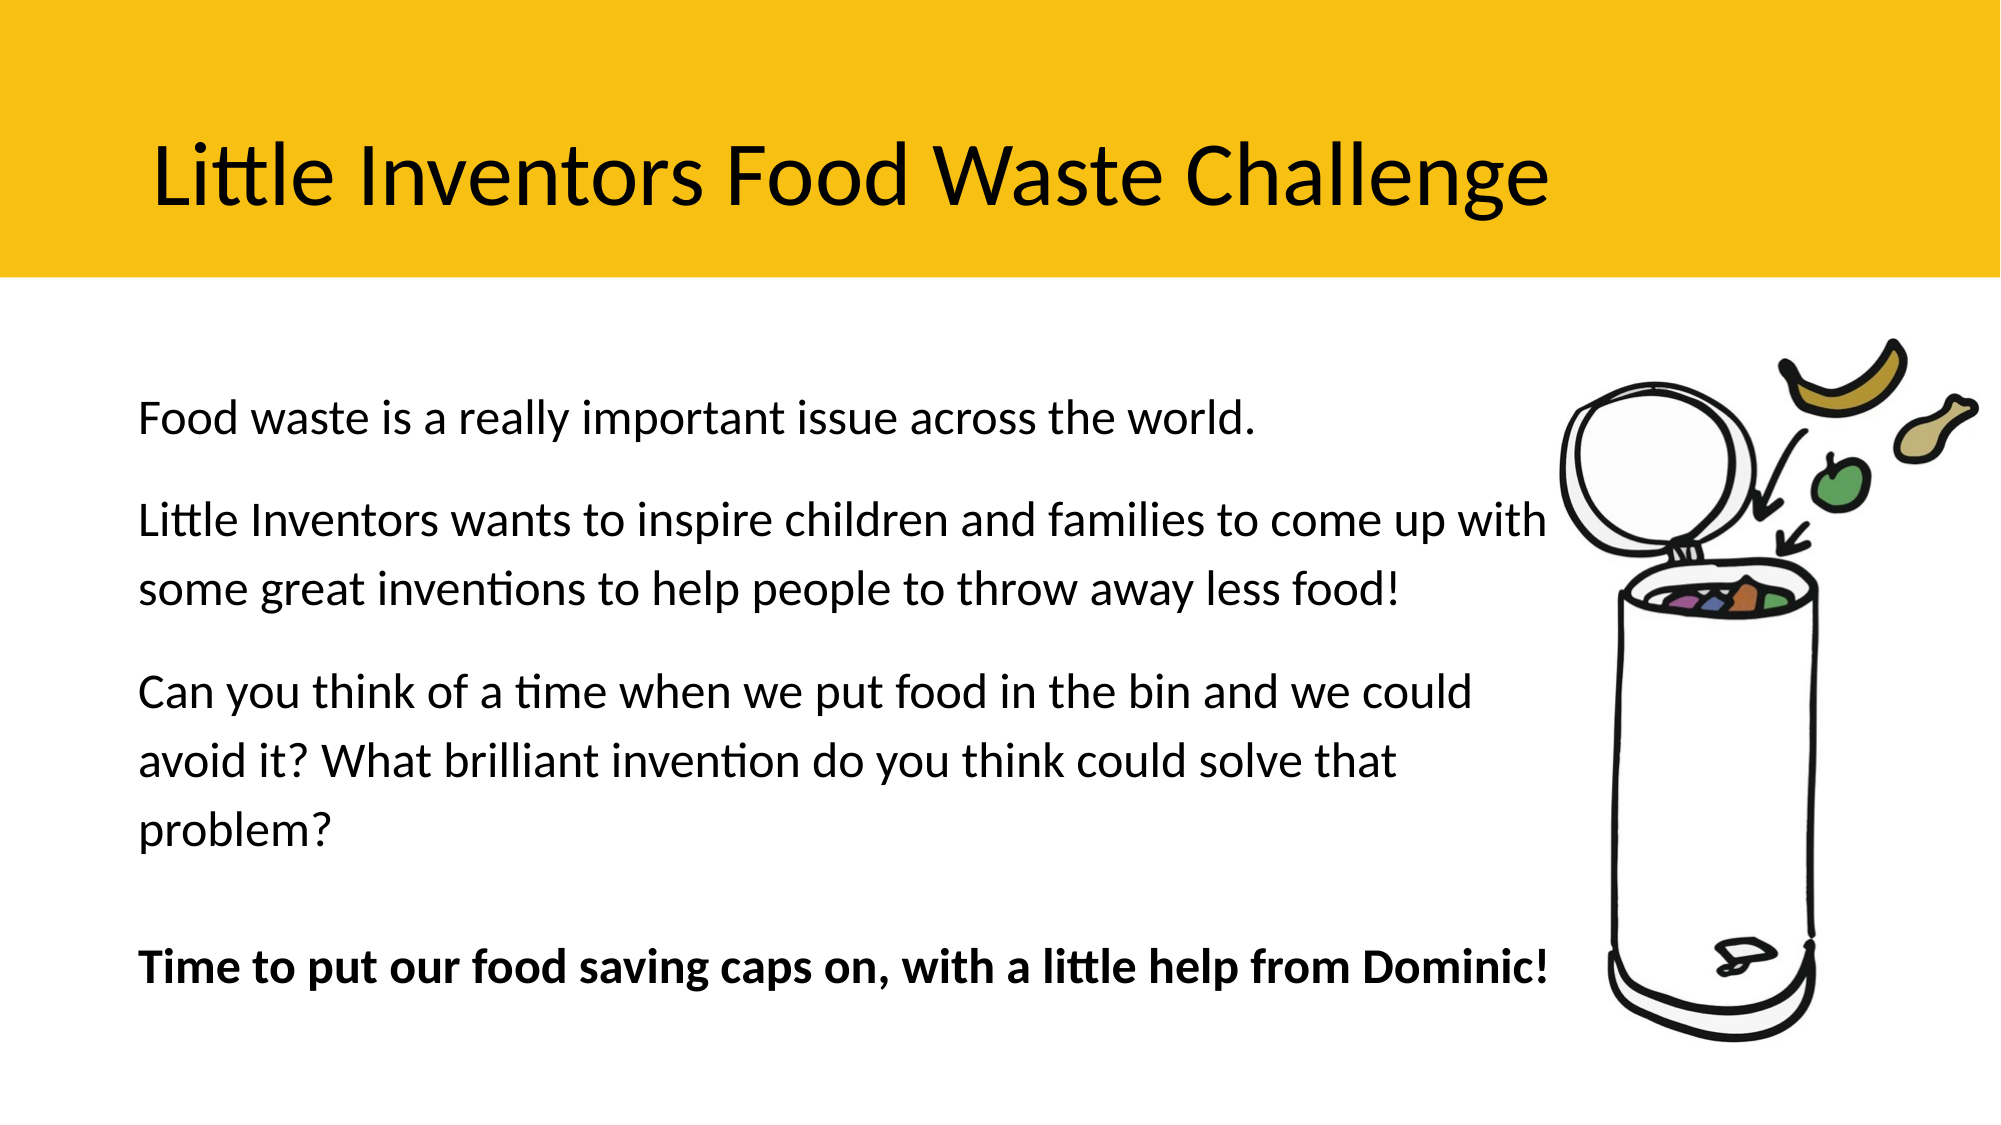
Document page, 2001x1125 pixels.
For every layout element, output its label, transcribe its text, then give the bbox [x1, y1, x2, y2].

text_box Food waste is a really important issue across the world. Little Inventors wants to inspire children and families to come up with some great inventions to help people to throw away less food! Can you think of a time when we put food in the bin and we could avoid it? What brilliant invention do you think could solve that problem? Time to put our food saving caps on, with a little help from Dominic! [123, 360, 1554, 1016]
title Little Inventors Food Waste Challenge [137, 59, 2000, 278]
picture [1559, 338, 1980, 1043]
